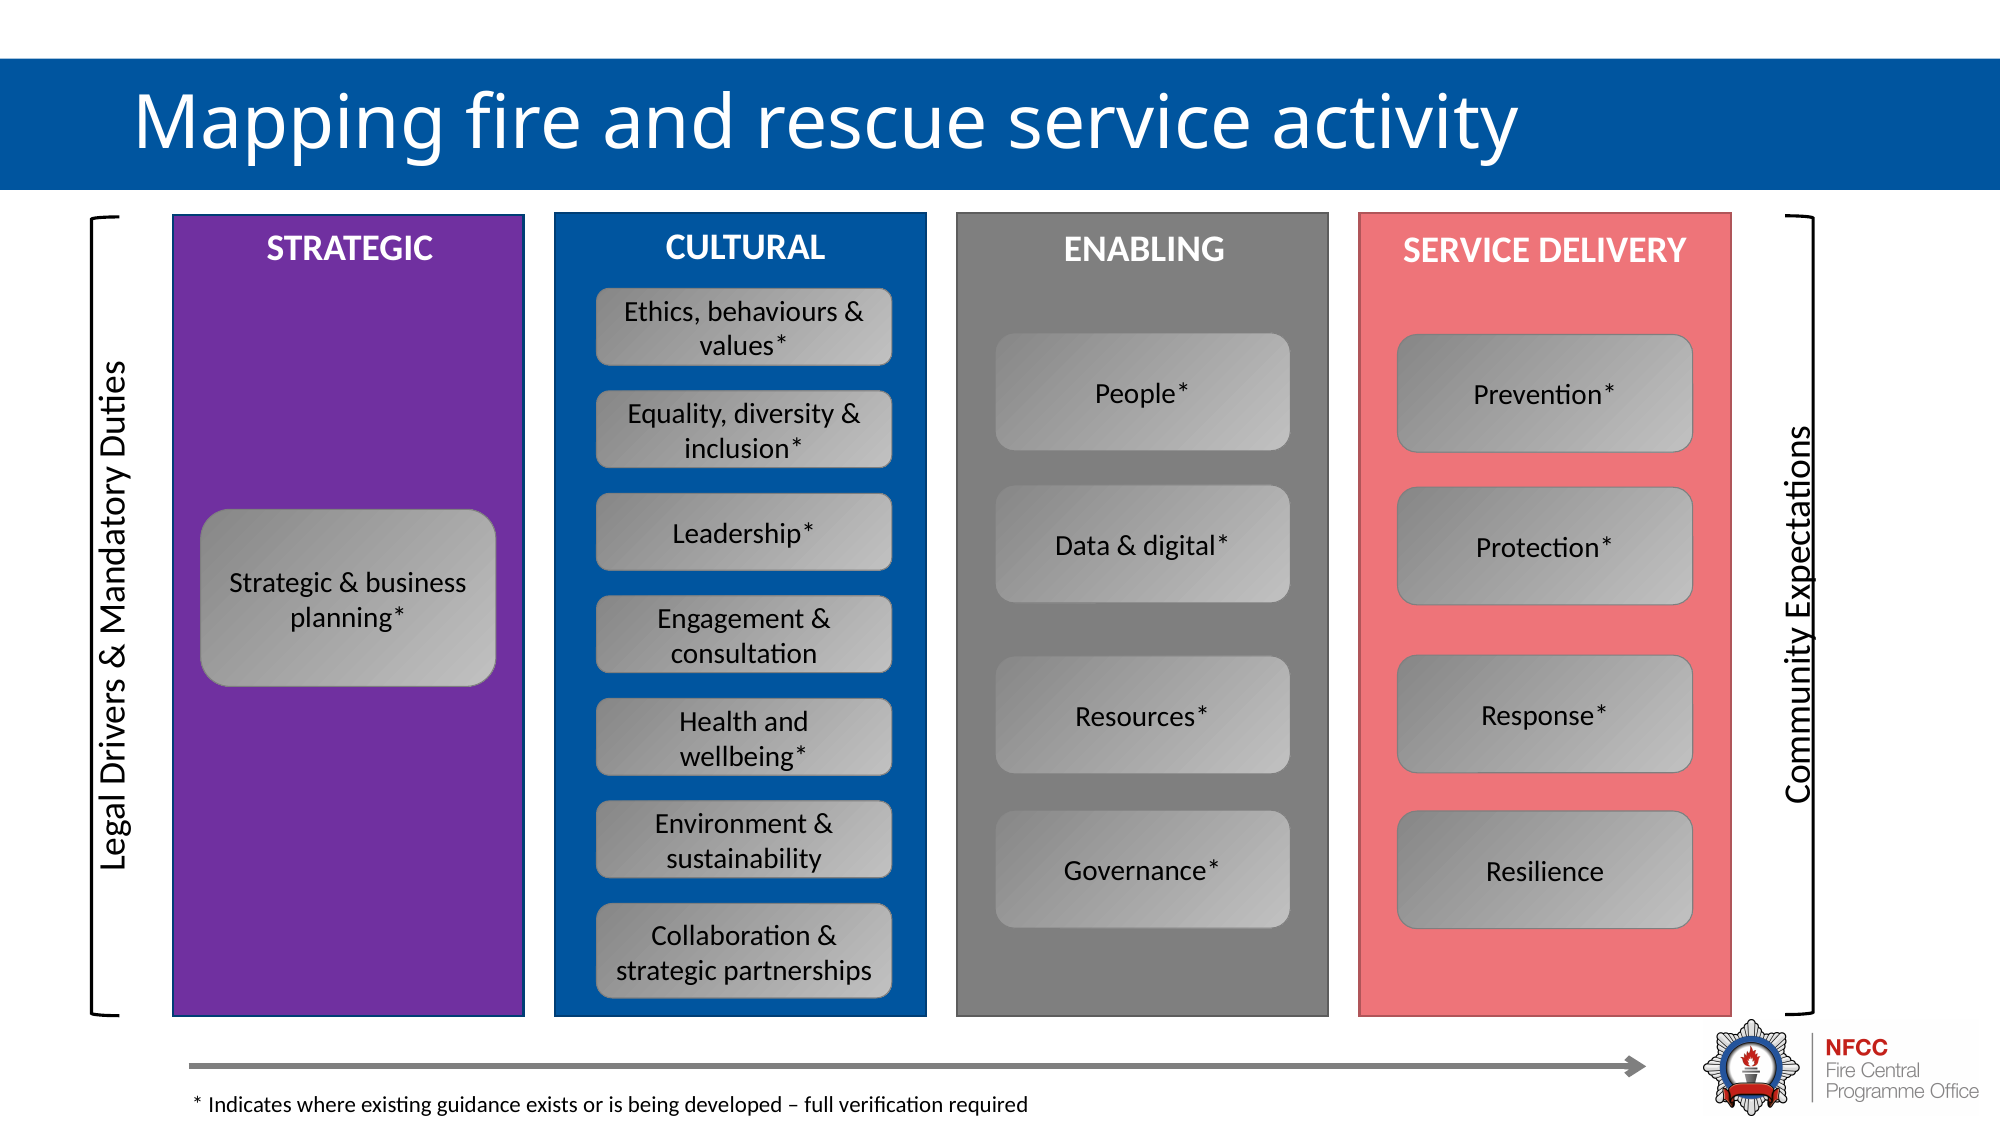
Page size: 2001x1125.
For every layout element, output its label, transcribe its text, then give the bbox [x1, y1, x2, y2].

text_box * Indicates where existing guidance exists or is being developed – full verification required [177, 1082, 1045, 1125]
text_box Legal Drivers & Mandatory Duties [89, 215, 120, 1018]
text_box Community Expectations [1785, 214, 1815, 1017]
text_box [1359, 212, 1731, 1016]
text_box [554, 212, 926, 1017]
title Mapping fire and rescue service activity [0, 58, 2000, 190]
picture [1703, 1019, 1979, 1116]
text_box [957, 212, 1329, 1016]
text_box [173, 214, 524, 1016]
